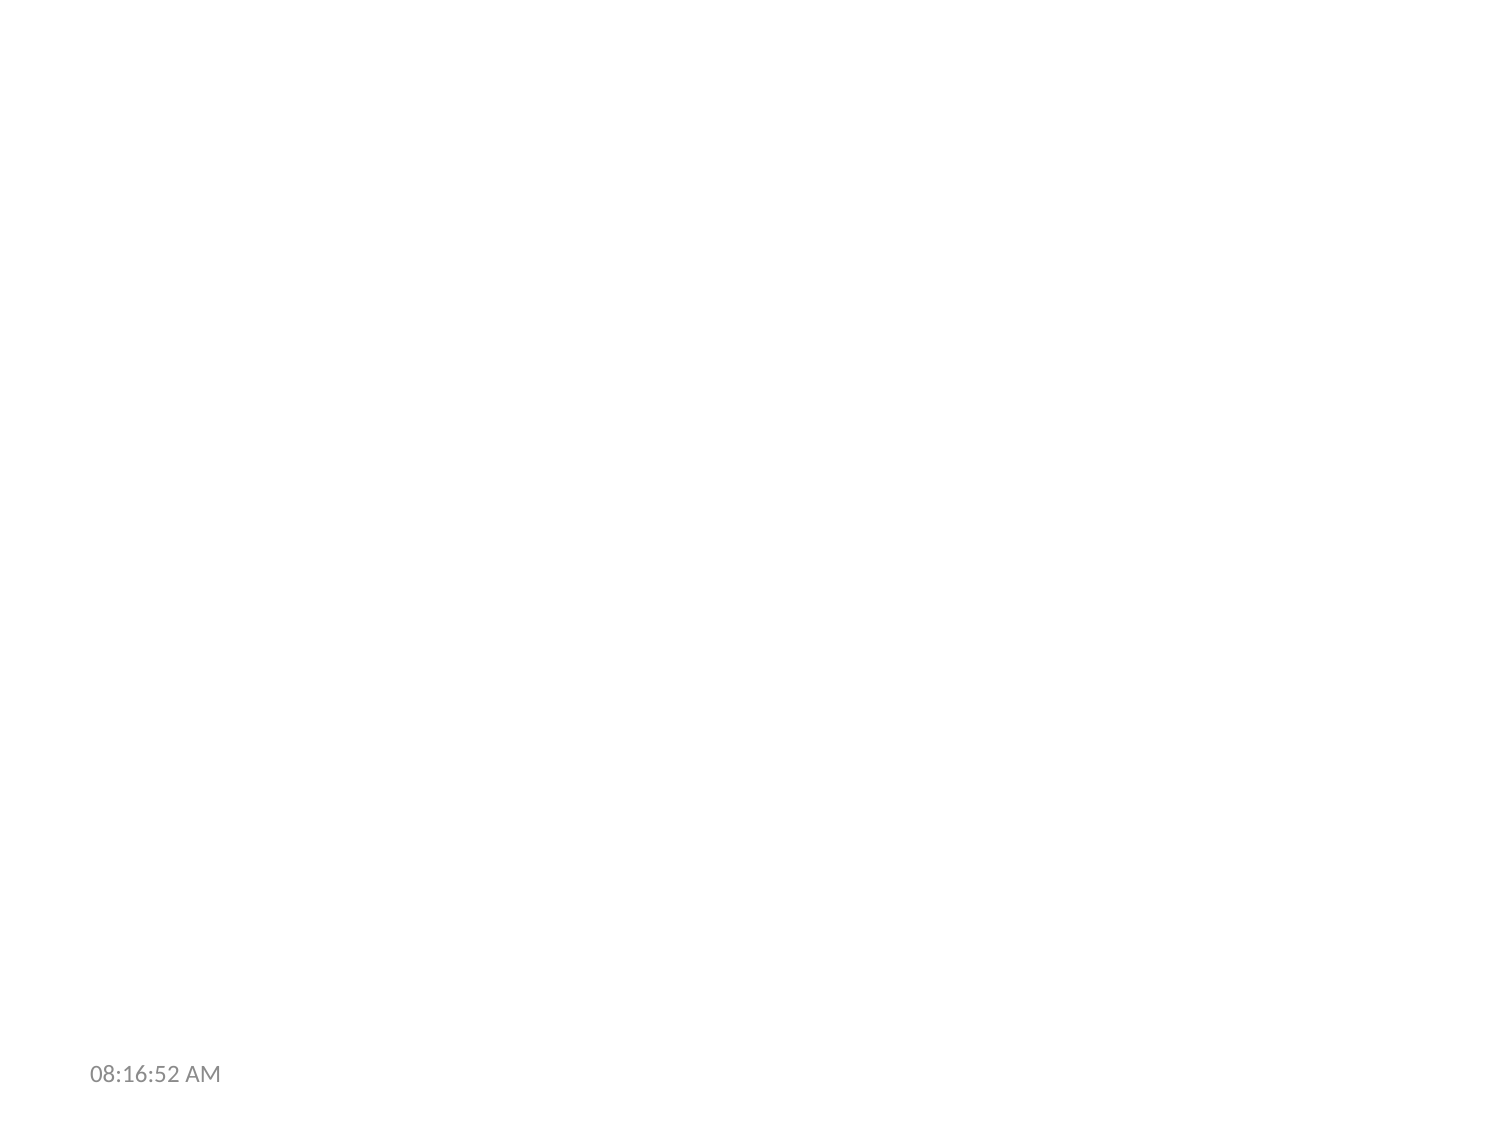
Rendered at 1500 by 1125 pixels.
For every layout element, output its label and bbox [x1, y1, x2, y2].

slide_number [75, 1042, 425, 1103]
